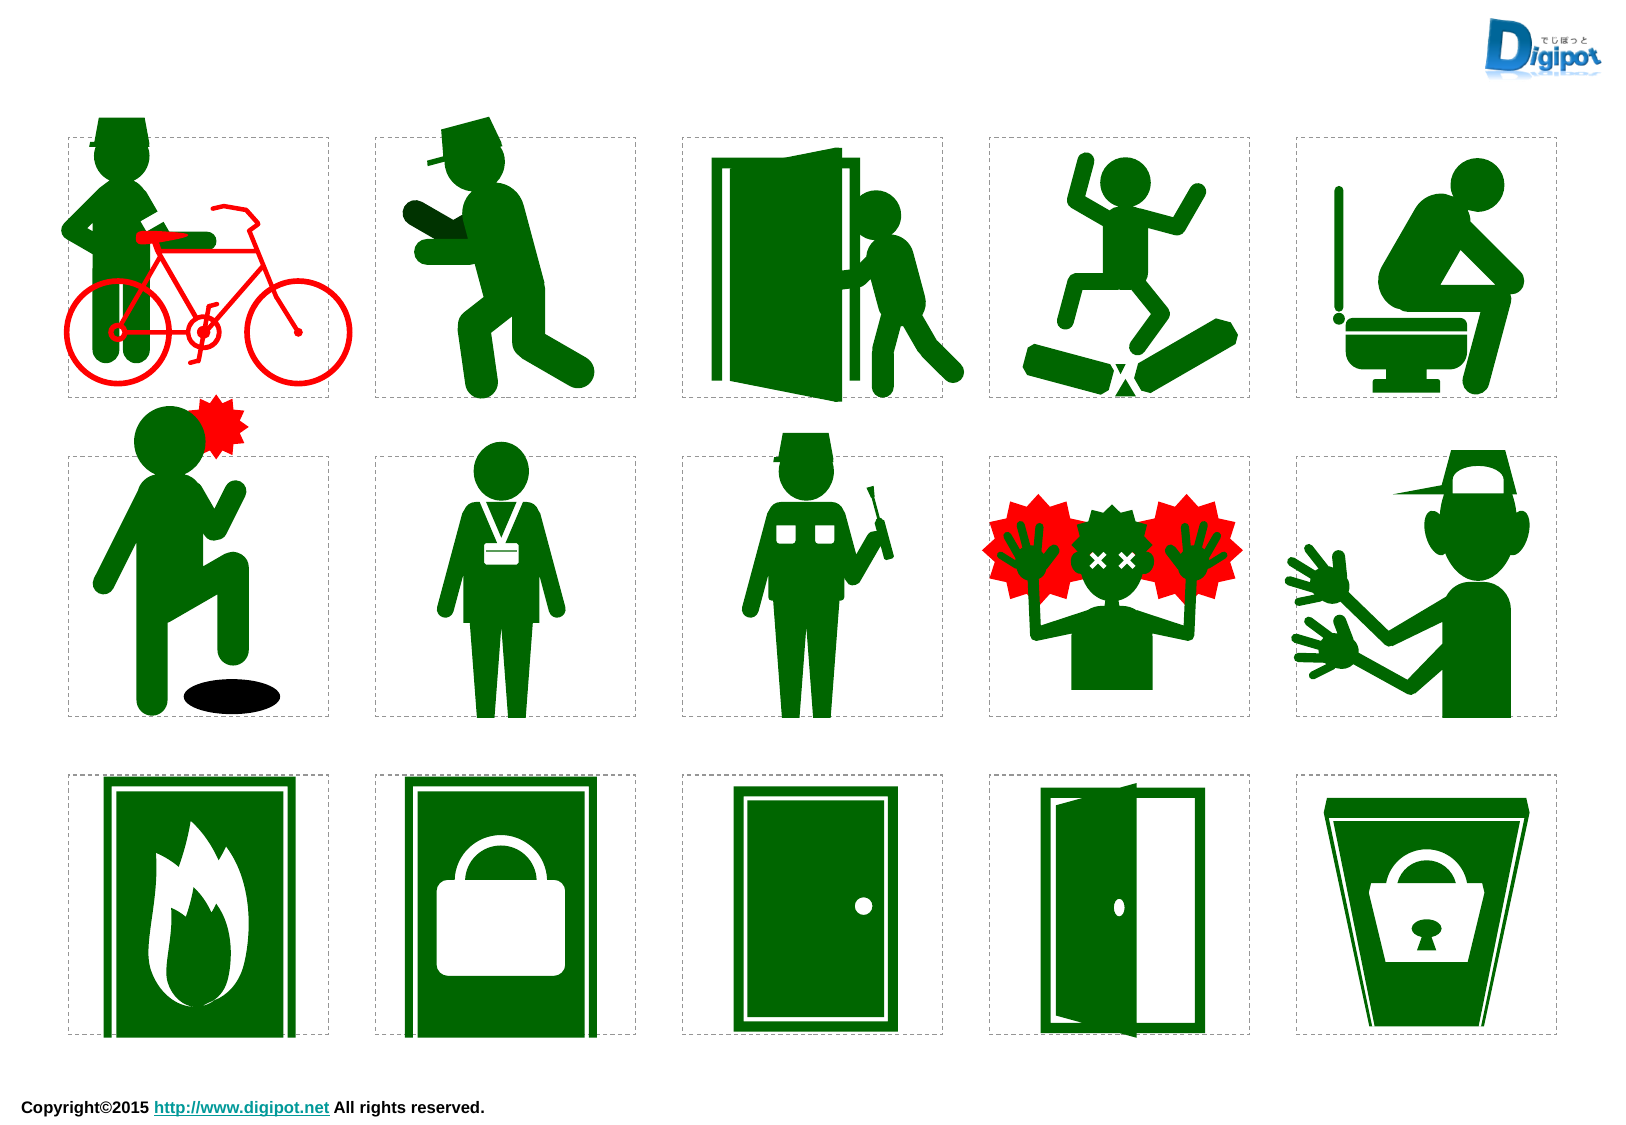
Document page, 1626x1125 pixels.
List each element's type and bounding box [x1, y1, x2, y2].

text_box [1040, 783, 1206, 1038]
text_box [473, 441, 529, 538]
text_box [981, 493, 1244, 690]
text_box [404, 776, 597, 1038]
text_box [63, 117, 353, 387]
picture [1485, 18, 1602, 82]
text_box [711, 147, 965, 403]
text_box [103, 776, 296, 1038]
text_box [407, 116, 595, 399]
text_box [1284, 450, 1530, 718]
text_box [1115, 378, 1136, 397]
text_box [733, 786, 898, 1032]
text_box [1333, 185, 1345, 325]
text_box [741, 432, 894, 718]
text_box [1057, 152, 1207, 356]
text_box [1134, 318, 1238, 394]
text_box [1323, 797, 1530, 1027]
text_box [1115, 364, 1126, 375]
text_box [436, 501, 566, 718]
text_box [92, 394, 281, 716]
text_box [1345, 158, 1525, 395]
text_box [1022, 343, 1114, 395]
